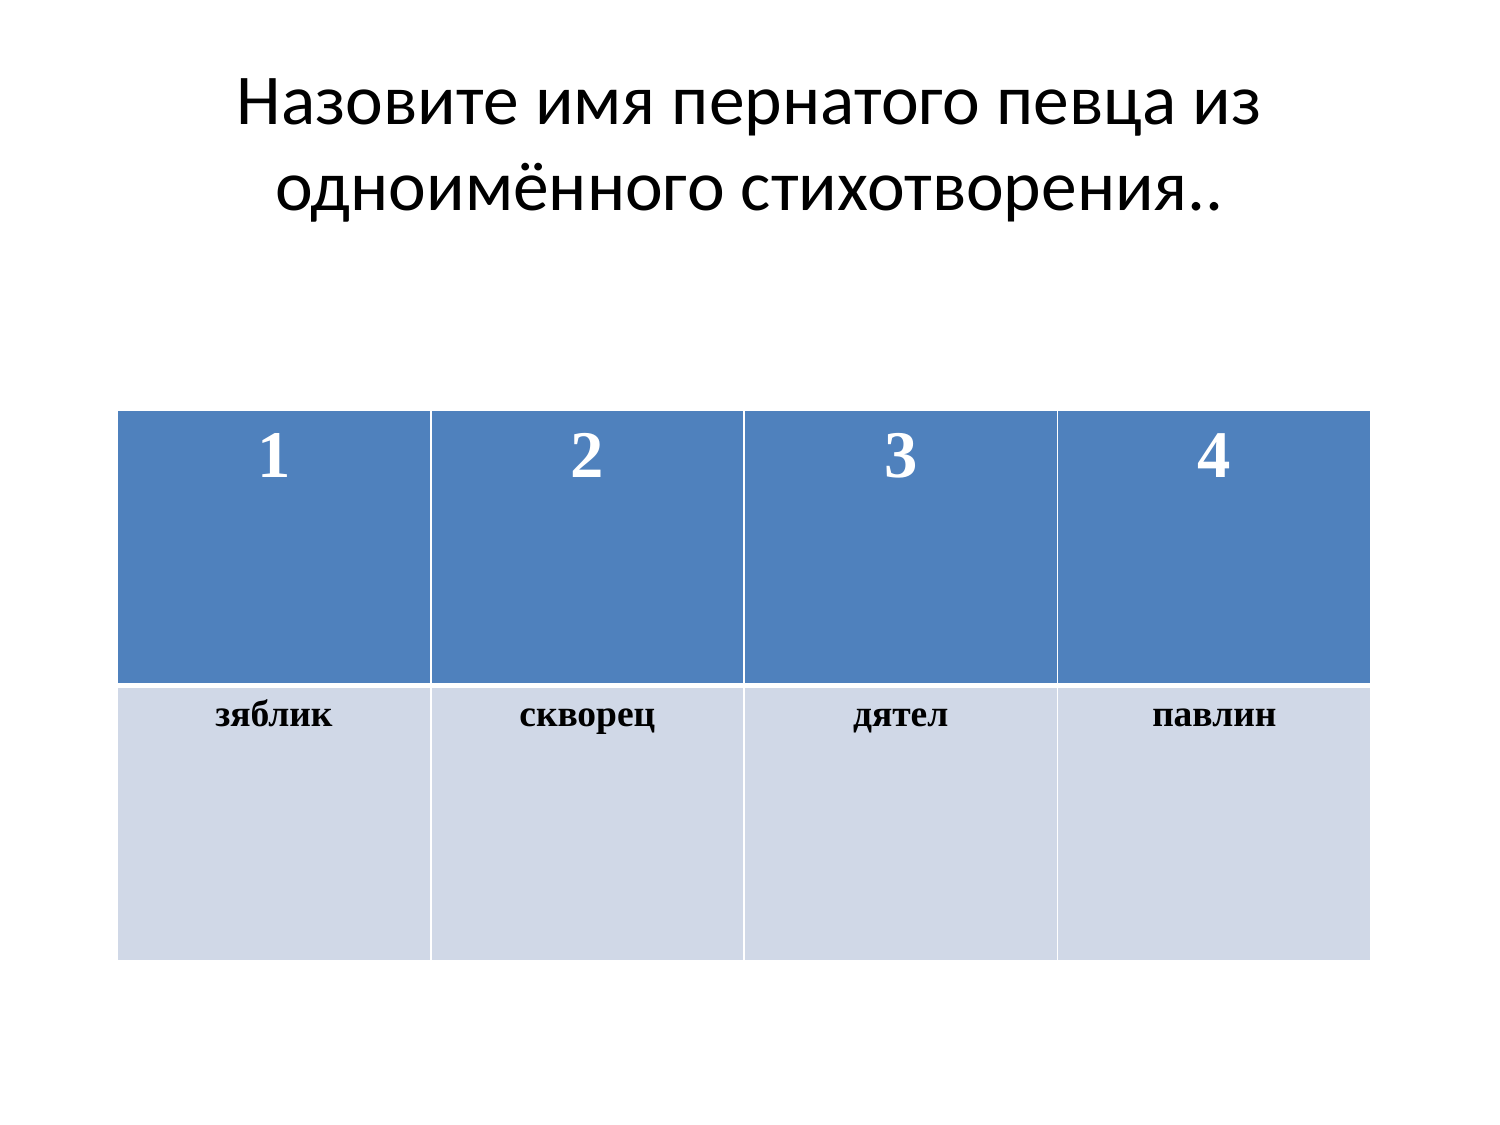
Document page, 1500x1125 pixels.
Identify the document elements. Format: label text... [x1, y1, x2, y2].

table_header 2 [432, 411, 743, 683]
title Назовите имя пернатого певца из одноимённого стихотворения.. [75, 45, 1425, 233]
table_cell зяблик [118, 688, 430, 960]
table_cell павлин [1058, 688, 1370, 960]
table_cell скворец [432, 688, 743, 960]
table_header 4 [1058, 411, 1370, 683]
table_header 3 [745, 411, 1057, 683]
table_header 1 [118, 411, 430, 683]
table_cell дятел [745, 688, 1057, 960]
